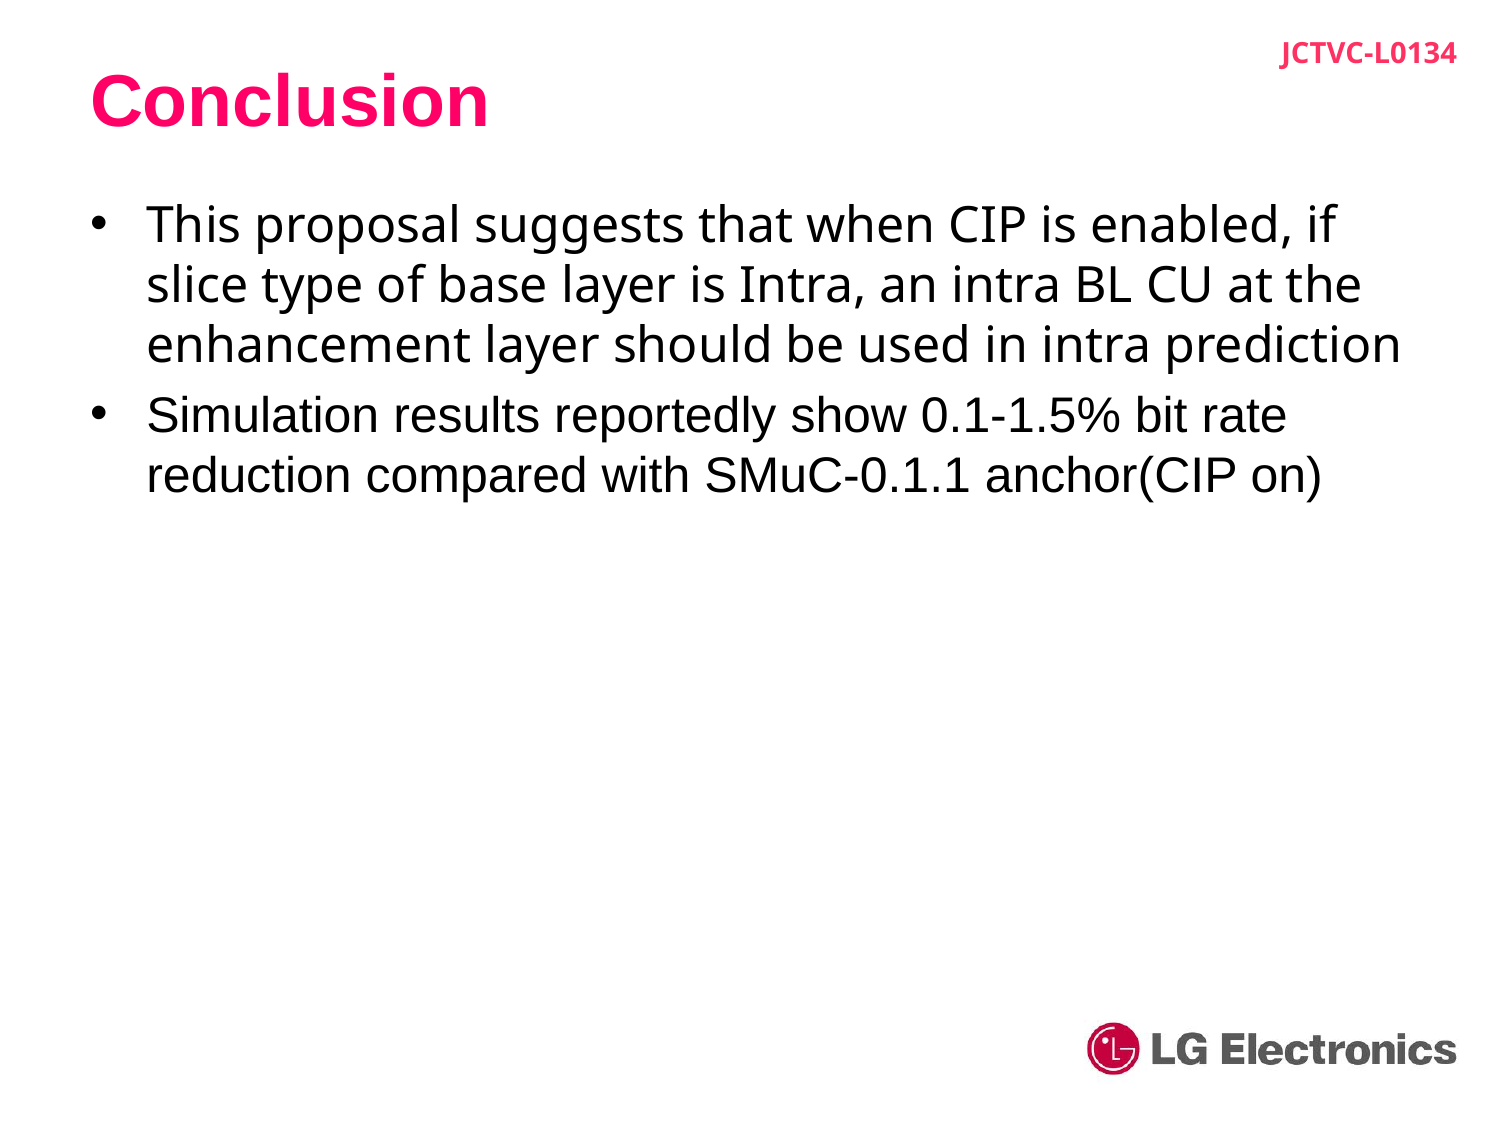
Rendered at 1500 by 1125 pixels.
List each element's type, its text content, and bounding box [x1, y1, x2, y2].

list This proposal suggests that when CIP is enabled, if slice type of base layer is Intra, an intra BL CU at the enhancement layer should be used in intra prediction Simulation results reportedly show 0.1-1.5% bit rate reduction compared with SMuC-0.1.1 anchor(CIP on) [75, 184, 1425, 1005]
picture [1084, 1007, 1459, 1091]
title Conclusion [75, 45, 1425, 149]
text_box JCTVC-L0134 [1241, 27, 1472, 77]
